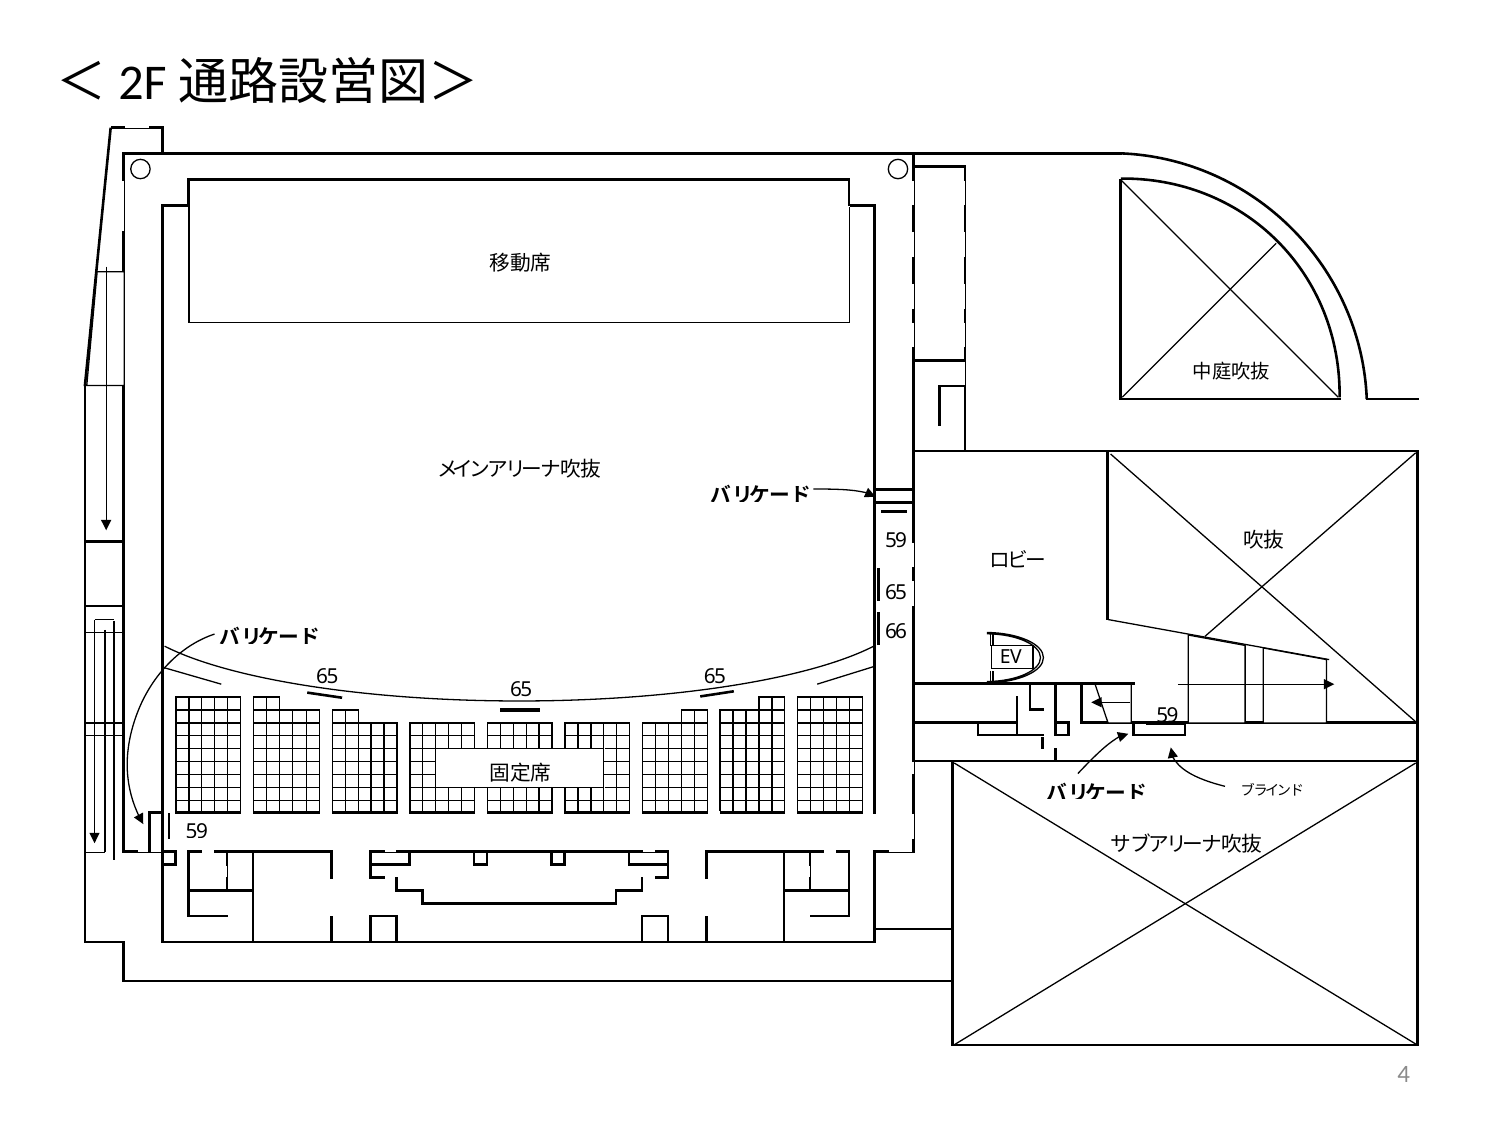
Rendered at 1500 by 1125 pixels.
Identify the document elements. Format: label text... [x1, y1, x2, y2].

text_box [67, 101, 1433, 1047]
title ＜2F通路設営図＞ [41, 45, 1447, 114]
slide_number 4 [1074, 1056, 1425, 1103]
